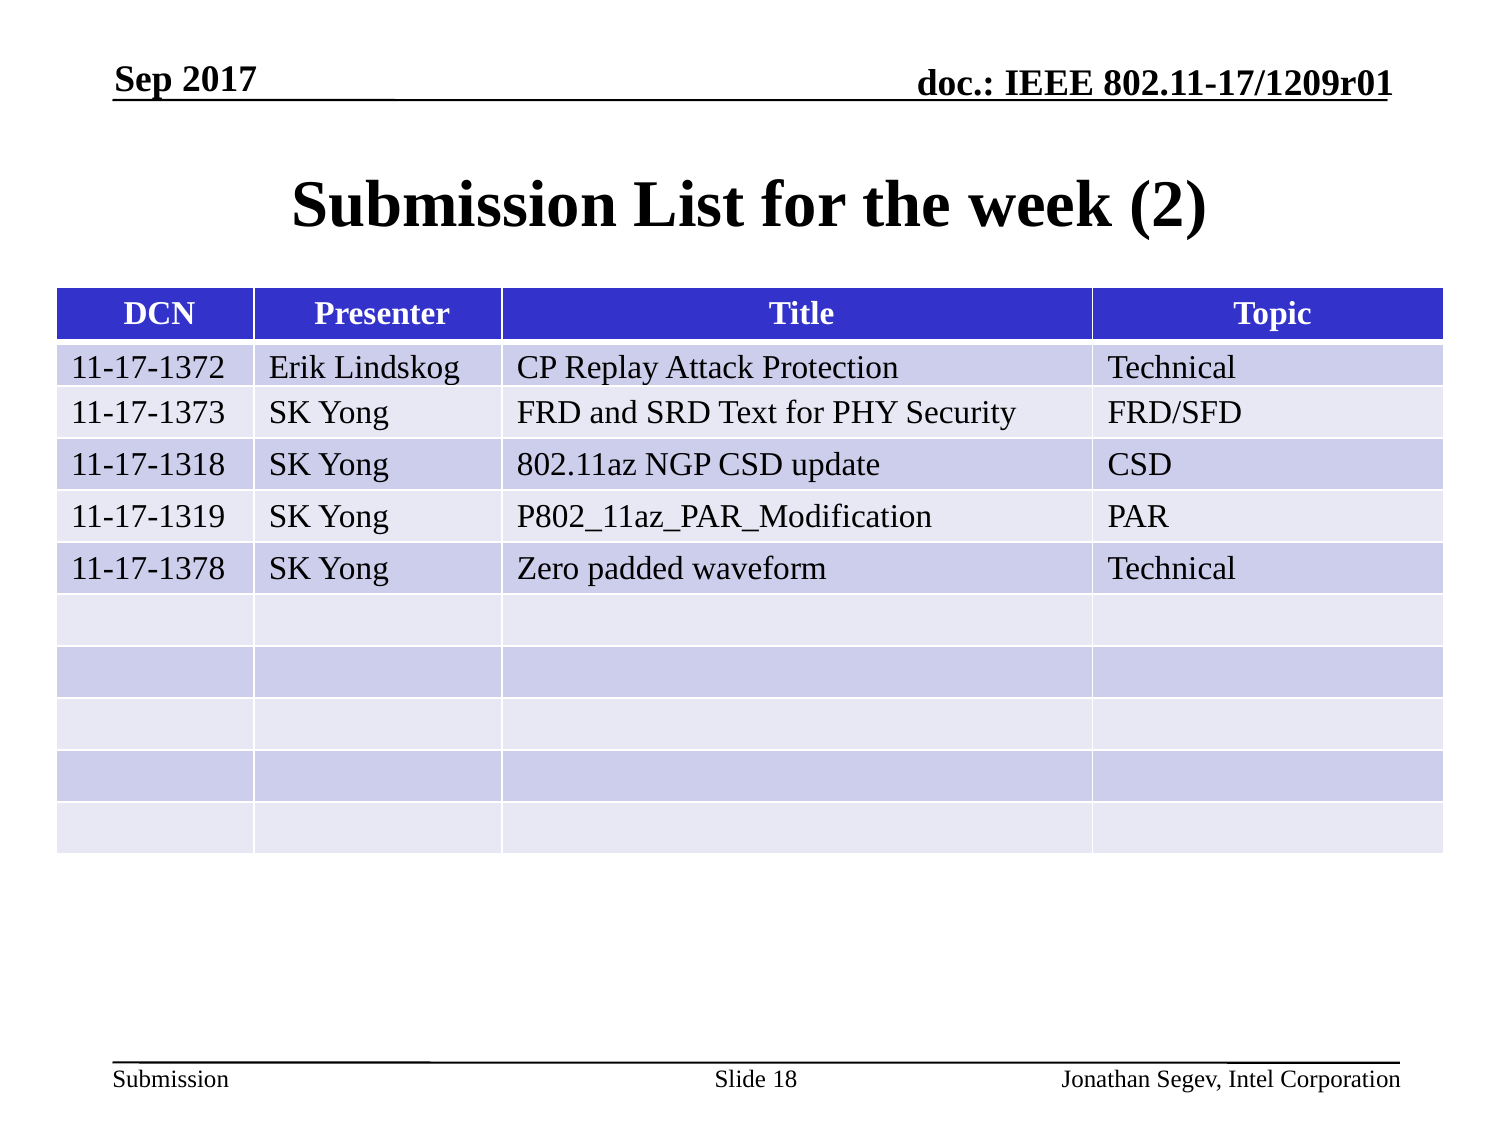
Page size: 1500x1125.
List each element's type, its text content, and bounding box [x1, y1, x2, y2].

table_cell [255, 803, 501, 853]
table_cell [57, 647, 253, 697]
table_cell [503, 595, 1092, 645]
table_cell P802_11az_PAR_Modification [503, 491, 1092, 541]
table_cell [503, 751, 1092, 801]
title Submission List for the week (2) [112, 112, 1388, 286]
table_cell Technical [1093, 543, 1443, 593]
table_cell [57, 699, 253, 749]
table_cell [255, 595, 501, 645]
table_header Presenter [255, 288, 501, 339]
table_cell [255, 647, 501, 697]
table_cell [57, 595, 253, 645]
table_cell 11-17-1378 [57, 543, 253, 593]
table_cell [57, 803, 253, 853]
table_cell [503, 803, 1092, 853]
table_cell [57, 751, 253, 801]
table_cell 11-17-1319 [57, 491, 253, 541]
table_cell SK Yong [255, 543, 501, 593]
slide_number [114, 54, 423, 100]
table_cell PAR [1093, 491, 1443, 541]
table_cell [1093, 595, 1443, 645]
table_cell SK Yong [255, 387, 501, 437]
table_cell [1093, 699, 1443, 749]
table_cell SK Yong [255, 439, 501, 489]
table_cell Zero padded waveform [503, 543, 1092, 593]
table_cell [1093, 751, 1443, 801]
table_cell 11-17-1318 [57, 439, 253, 489]
table_cell FRD and SRD Text for PHY Security [503, 387, 1092, 437]
table_cell [503, 699, 1092, 749]
table_cell [1093, 647, 1443, 697]
table_header Title [503, 288, 1092, 339]
table_cell Erik Lindskog [255, 345, 501, 385]
footer Jonathan Segev, Intel Corporation [878, 1061, 1402, 1093]
table_cell Technical [1093, 345, 1443, 385]
table_cell SK Yong [255, 491, 501, 541]
table_cell FRD/SFD [1093, 387, 1443, 437]
slide_number Slide 18 [712, 1061, 800, 1123]
table_cell [1093, 803, 1443, 853]
table_cell [255, 751, 501, 801]
table_cell [503, 647, 1092, 697]
table_cell 802.11az NGP CSD update [503, 439, 1092, 489]
table_header Topic [1093, 288, 1443, 339]
table_cell 11-17-1373 [57, 387, 253, 437]
table_cell CP Replay Attack Protection [503, 345, 1092, 385]
table_cell CSD [1093, 439, 1443, 489]
table_cell [255, 699, 501, 749]
table_cell 11-17-1372 [57, 345, 253, 385]
table_header DCN [57, 288, 253, 339]
